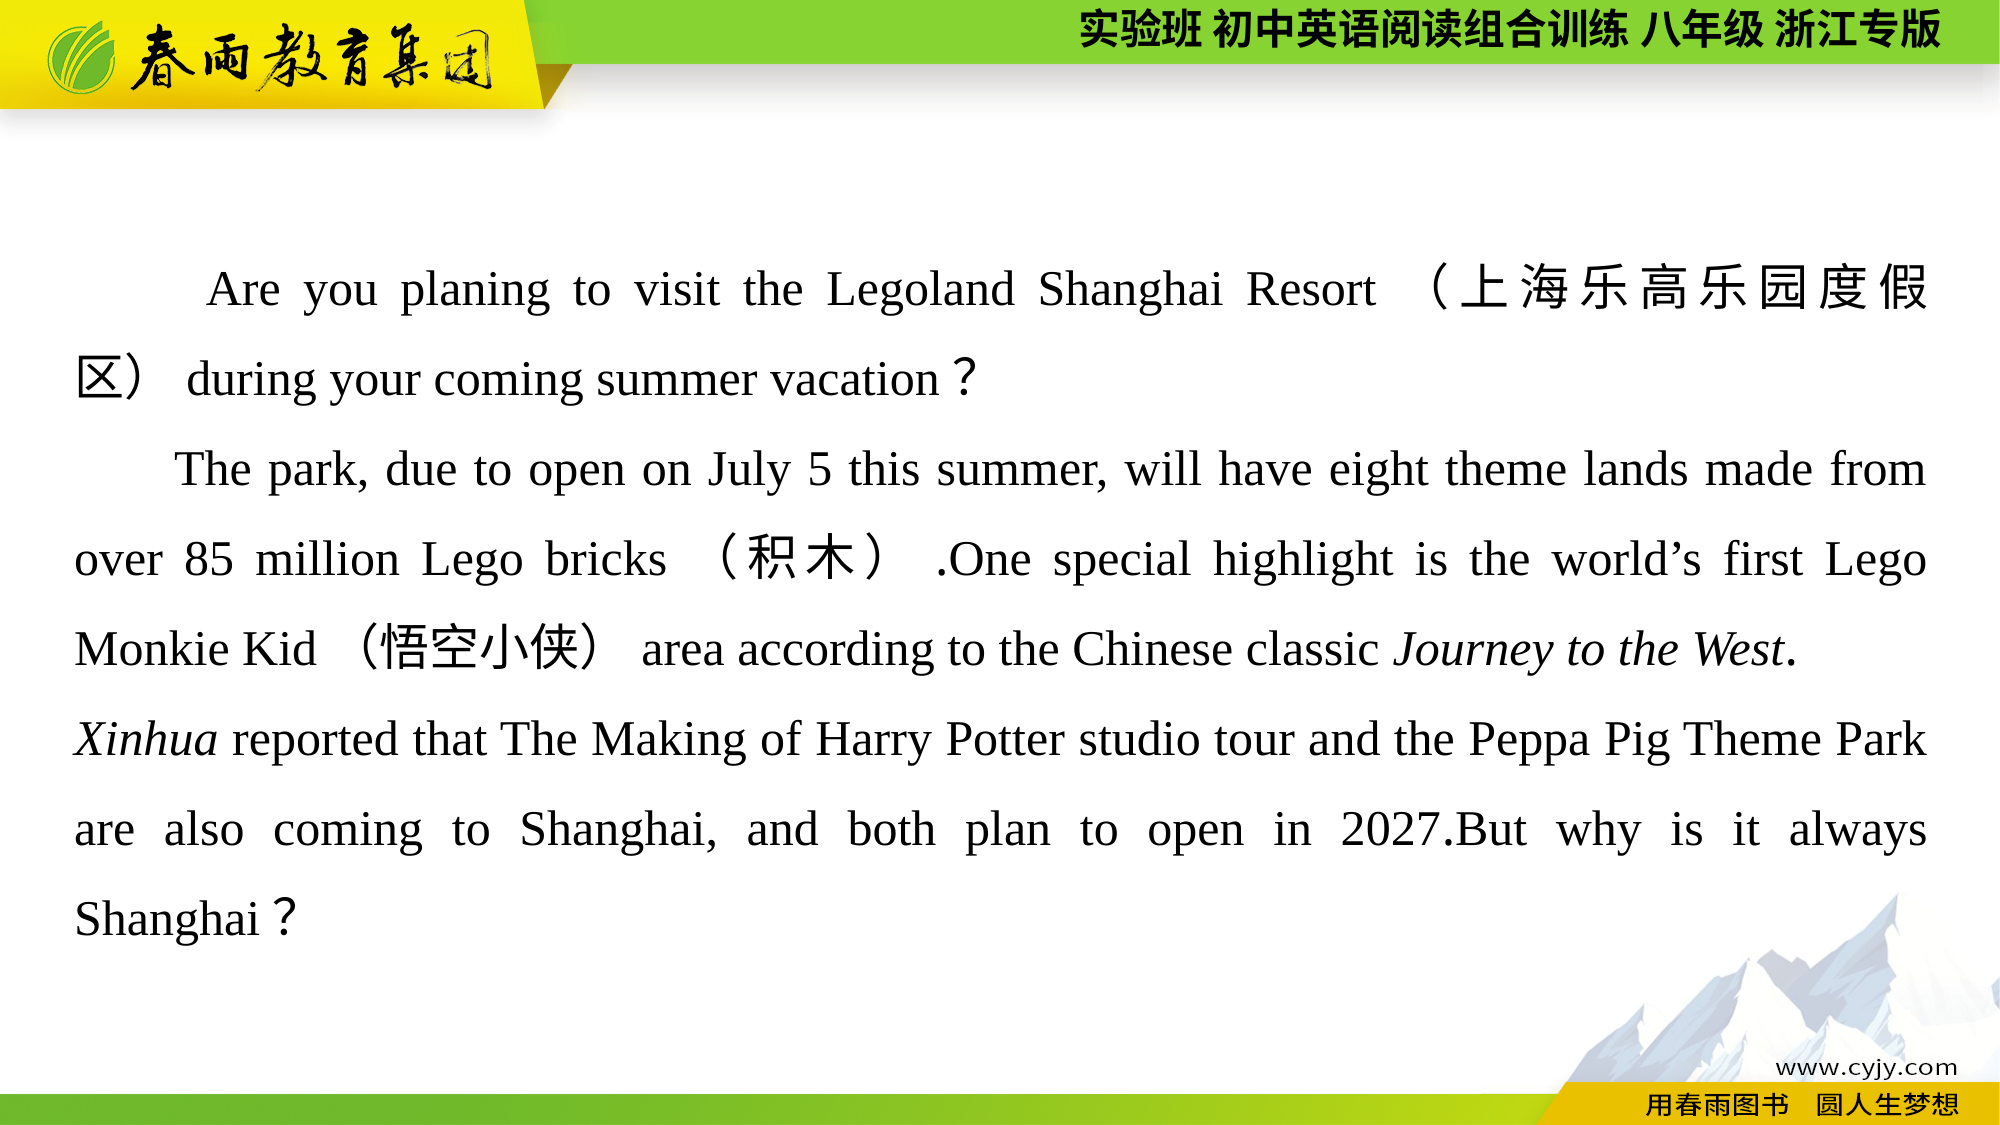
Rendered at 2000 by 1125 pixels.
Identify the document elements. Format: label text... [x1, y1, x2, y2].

list Are you planing to visit the Legoland Shanghai Resort（上海乐高乐园度假区）during your coming summer vacation？ The park, due to open on July 5 this summer, will have eight theme lands made from over 85 million Lego bricks（积木）.One special highlight is the world’s first Lego Monkie Kid（悟空小侠）area according to the Chinese classic Journey to the West. Xinhua reported that The Making of Harry Potter studio tour and the Peppa Pig Theme Park are also coming to Shanghai, and both plan to open in 2027.But why is it always Shanghai？ [59, 218, 1944, 858]
picture [0, 0, 2000, 1125]
